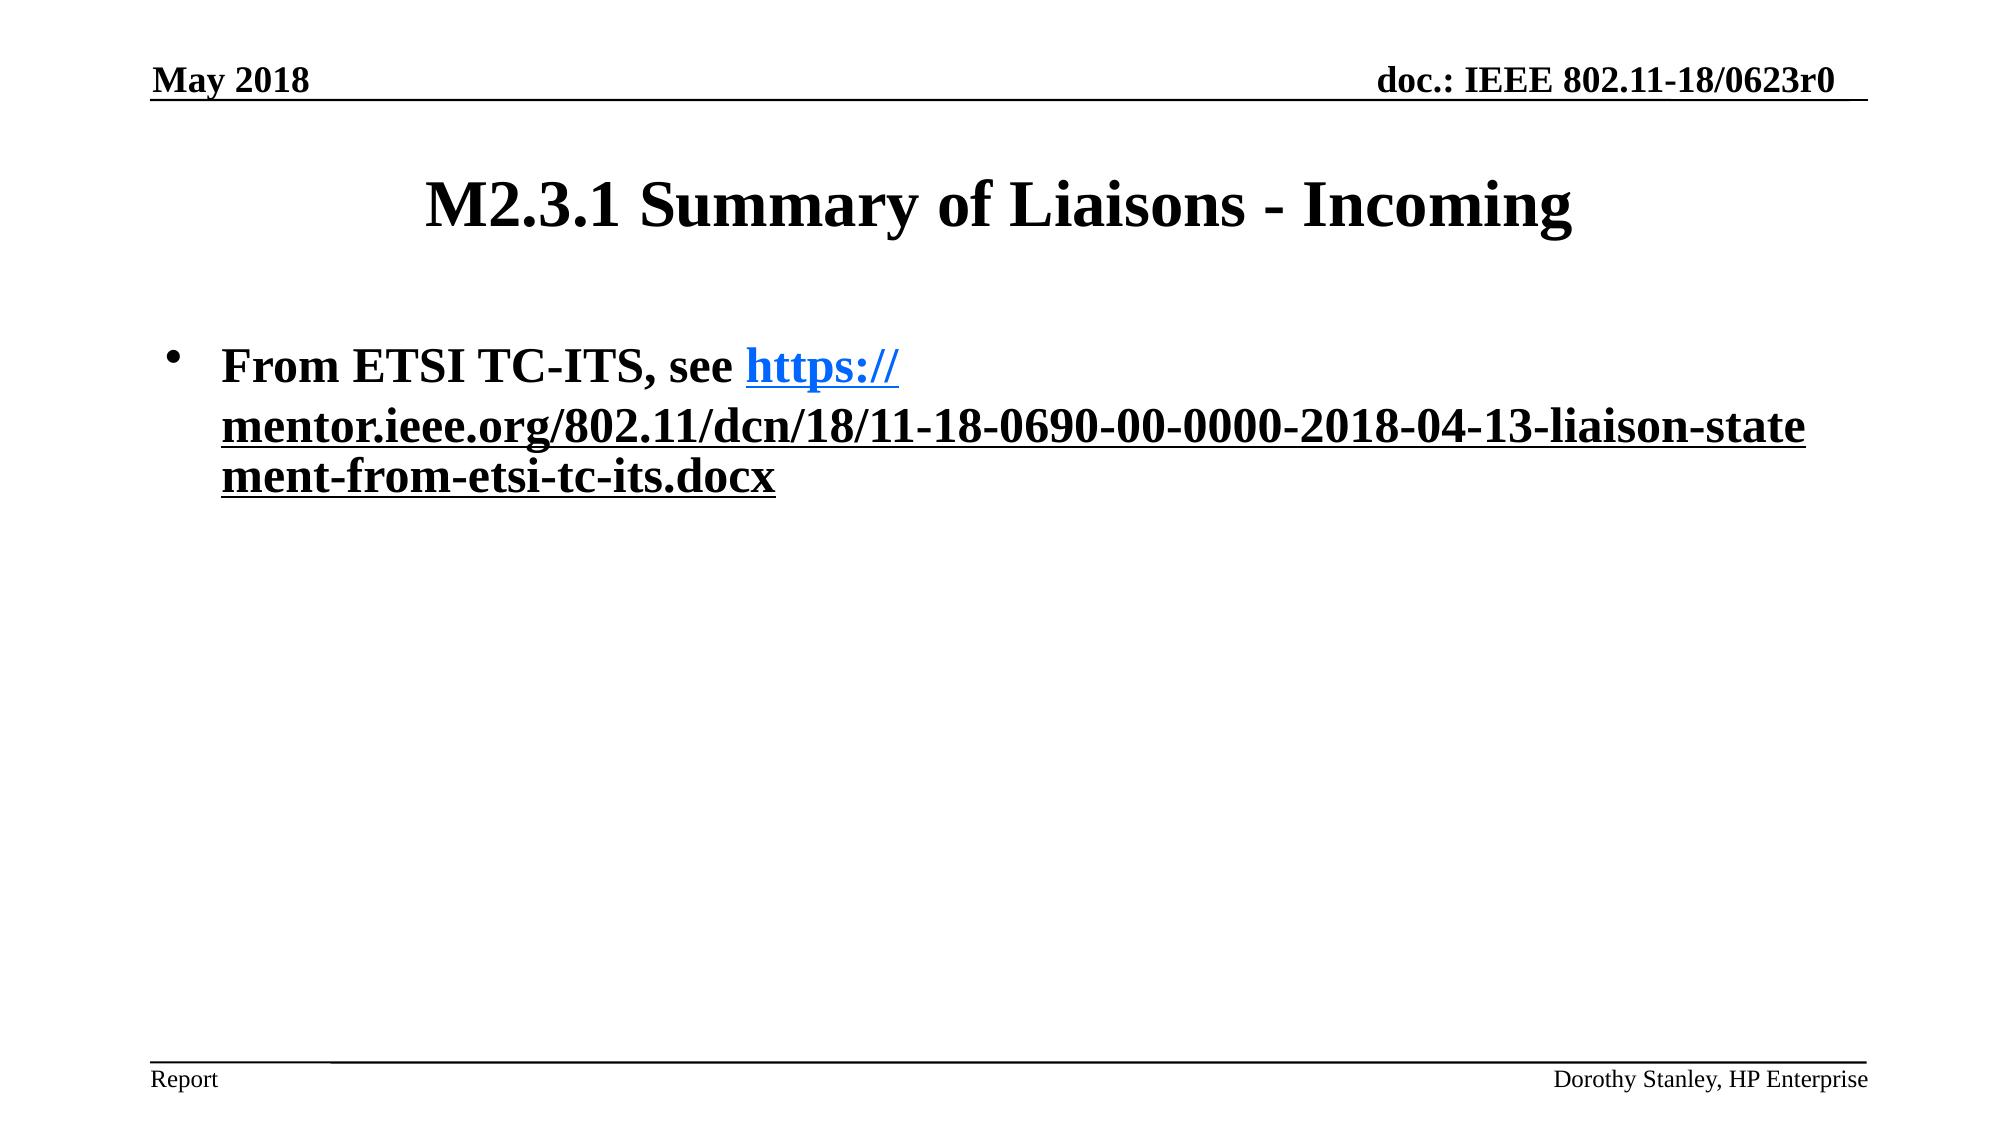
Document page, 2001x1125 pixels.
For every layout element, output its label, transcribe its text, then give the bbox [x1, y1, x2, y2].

title M2.3.1 Summary of Liaisons - Incoming [150, 112, 1850, 288]
footer Dorothy Stanley, HP Enterprise [1512, 1061, 1869, 1093]
list From ETSI TC-ITS, see https://mentor.ieee.org/802.11/dcn/18/11-18-0690-00-0000-2018-04-13-liaison-statement-from-etsi-tc-its.docx [150, 324, 1850, 1000]
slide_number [152, 54, 406, 101]
